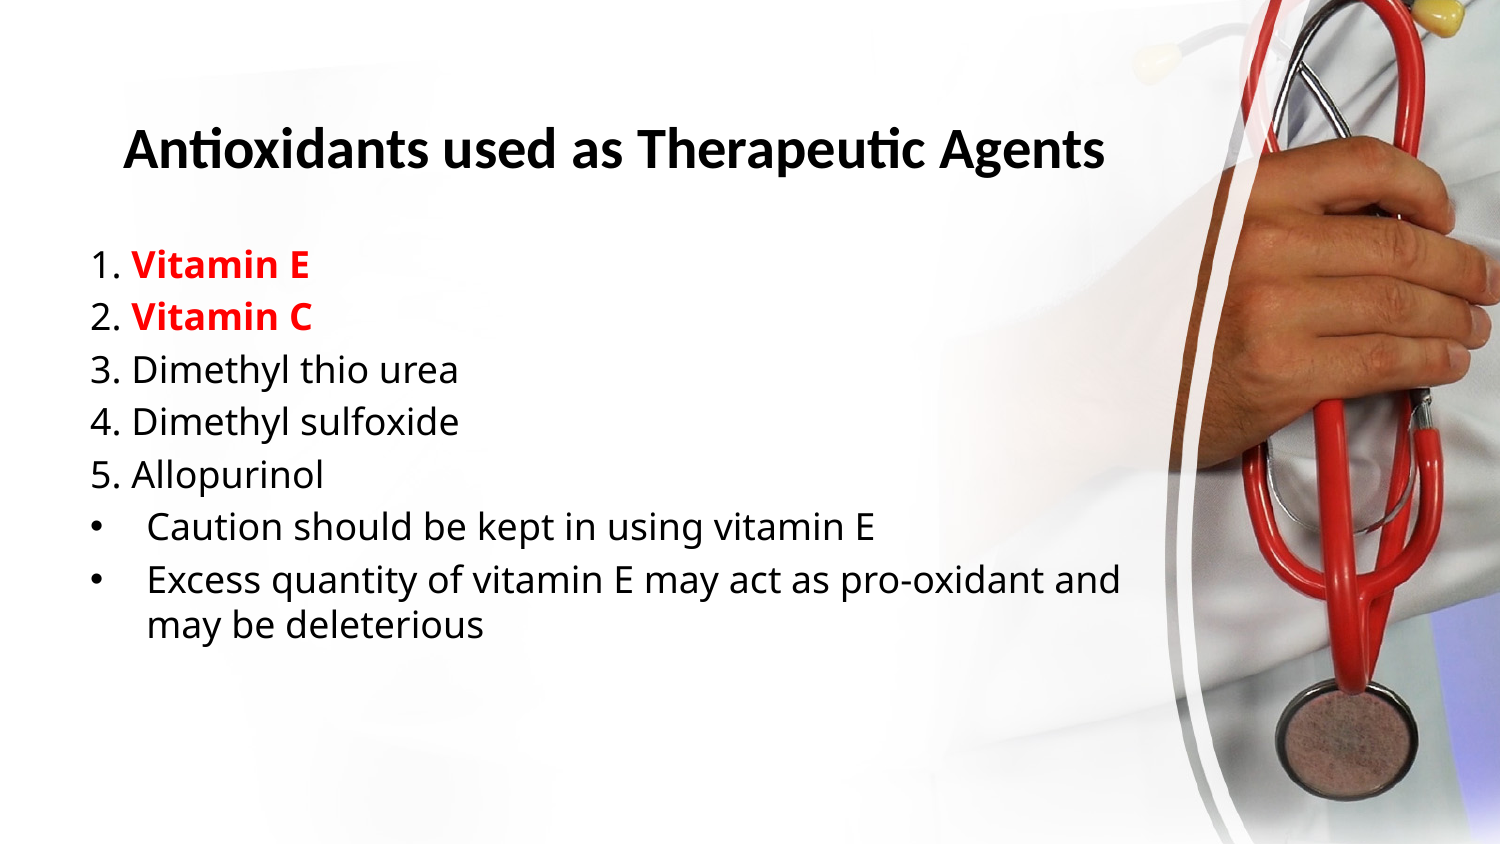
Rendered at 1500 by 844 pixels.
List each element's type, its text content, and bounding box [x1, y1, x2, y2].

list 1. Vitamin E 2. Vitamin C 3. Dimethyl thio urea 4. Dimethyl sulfoxide 5. Allopurinol Caution should be kept in using vitamin E Excess quantity of vitamin E may act as pro-oxidant and may be deleterious [75, 233, 1153, 782]
title Antioxidants used as Therapeutic Agents [75, 82, 1155, 208]
picture [0, 0, 1500, 844]
